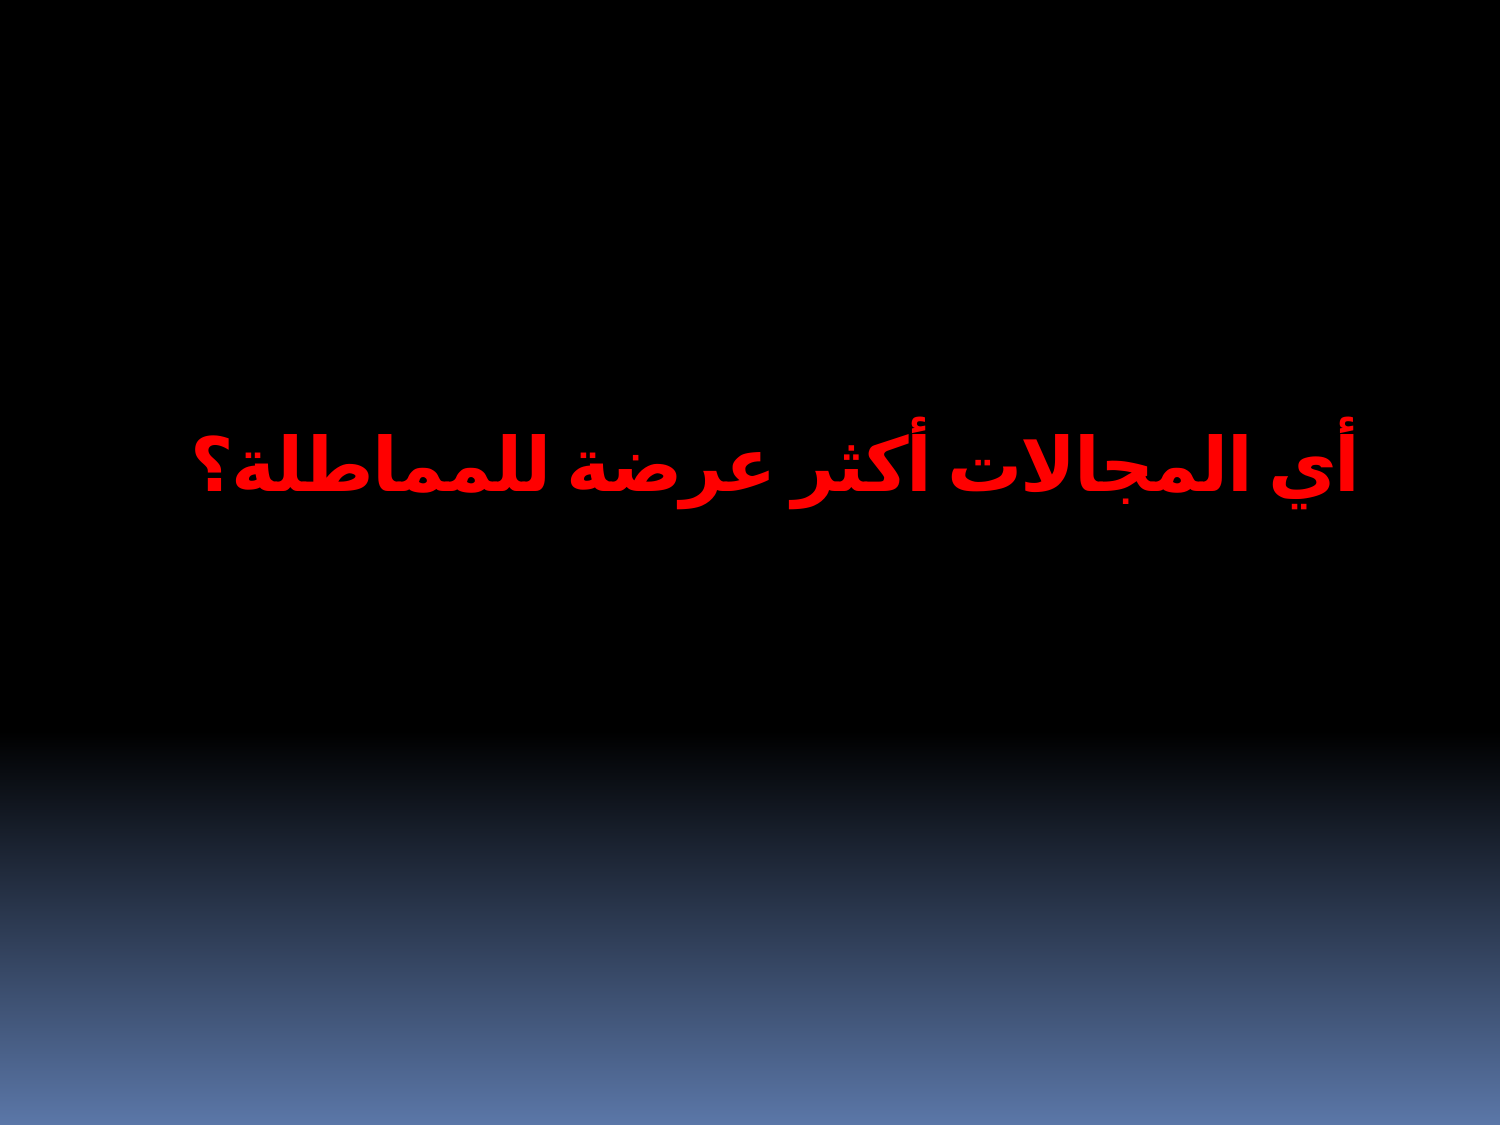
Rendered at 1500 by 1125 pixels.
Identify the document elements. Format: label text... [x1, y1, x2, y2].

text_box أي المجالات أكثر عرضة للمماطلة؟ [100, 408, 1376, 687]
